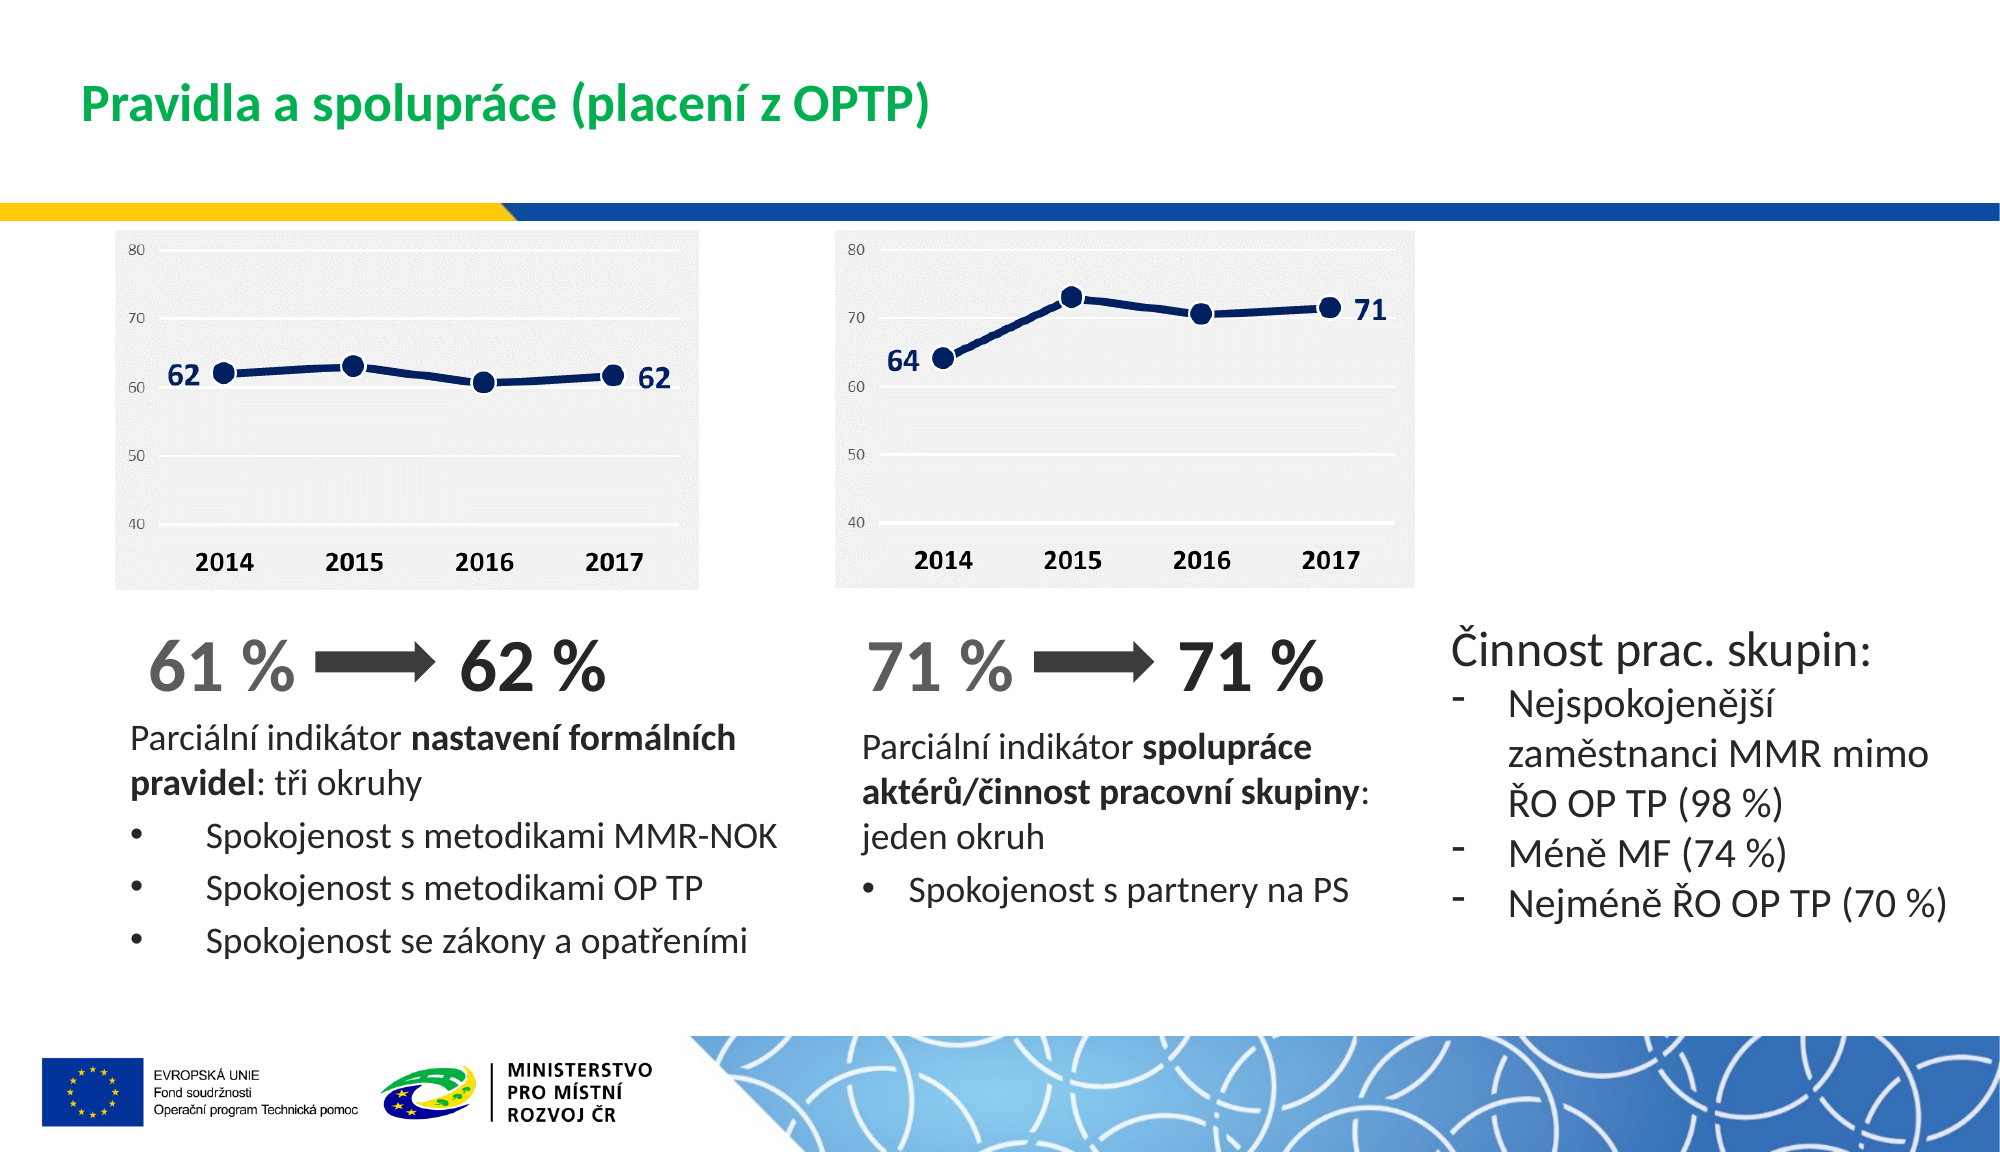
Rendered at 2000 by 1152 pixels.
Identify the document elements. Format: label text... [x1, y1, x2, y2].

picture [680, 1036, 2000, 1152]
title Pravidla a spolupráce (placení z OPTP) [66, 60, 1867, 141]
picture [834, 230, 1415, 588]
picture [115, 230, 700, 591]
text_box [132, 608, 683, 716]
picture [19, 1035, 674, 1149]
picture [0, 203, 2000, 221]
text_box Parciální indikátor nastavení formálních pravidel: tři okruhy Spokojenost s metodikami MMR-NOK Spokojenost s metodikami OP TP Spokojenost se zákony a opatřeními [115, 705, 823, 1072]
text_box Činnost prac. skupin: Nejspokojenější zaměstnanci MMR mimo ŘO OP TP (98 %) Méně MF (74 %) Nejméně ŘO OP TP (70 %) [1436, 608, 1981, 934]
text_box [850, 608, 1401, 716]
list Parciální indikátor spolupráce aktérů/činnost pracovní skupiny: jeden okruh Spokojenost s partnery na PS [834, 714, 1467, 1007]
